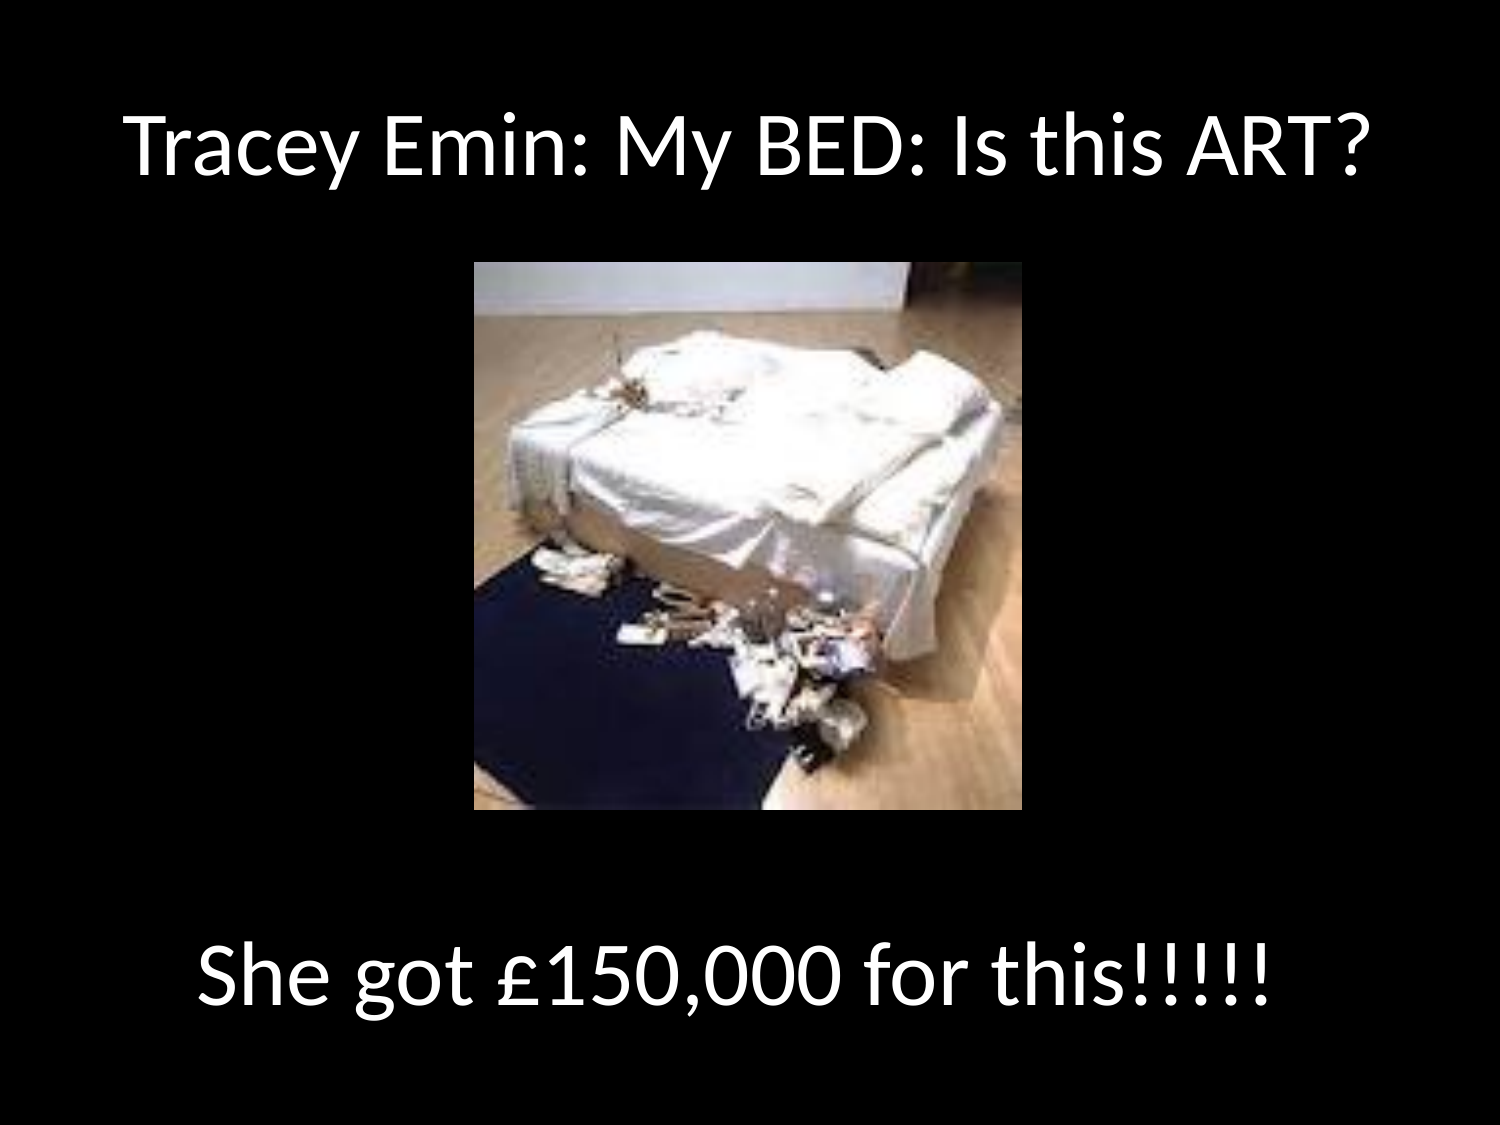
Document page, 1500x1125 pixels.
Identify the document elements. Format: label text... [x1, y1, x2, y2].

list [474, 262, 1022, 810]
text_box She got £150,000 for this!!!!! [62, 875, 1413, 1063]
title Tracey Emin: My BED: Is this ART? [75, 45, 1425, 233]
